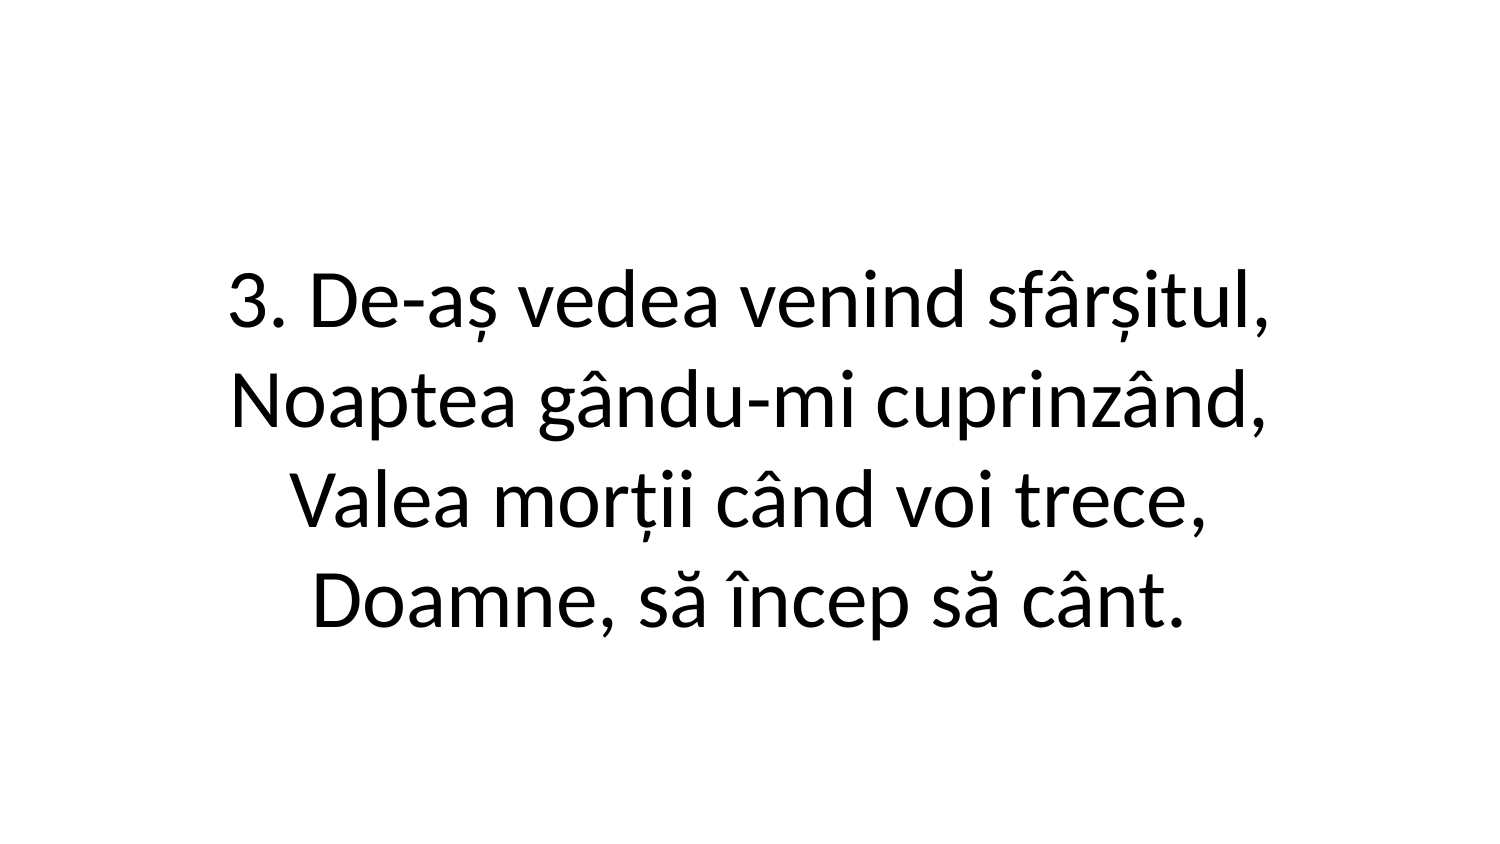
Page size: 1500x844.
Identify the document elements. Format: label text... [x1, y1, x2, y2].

text_box 3. De-aș vedea venind sfârșitul, Noaptea gându-mi cuprinzând, Valea morții când voi trece, Doamne, să încep să cânt. [211, 192, 1289, 652]
